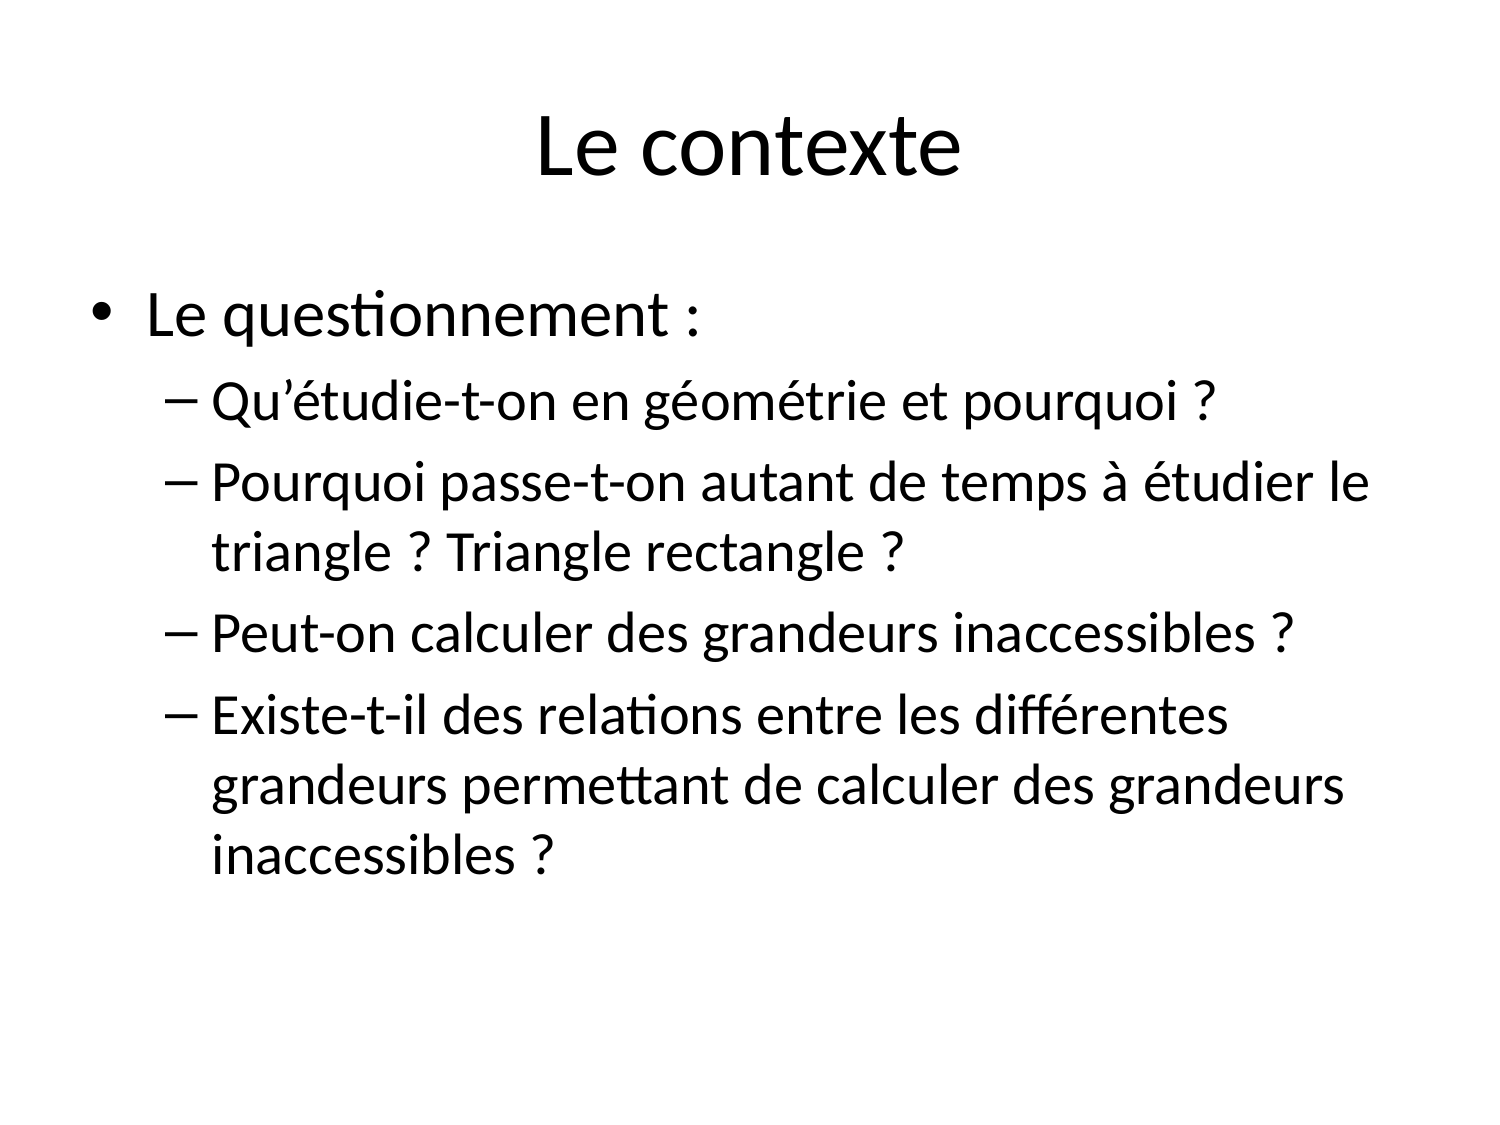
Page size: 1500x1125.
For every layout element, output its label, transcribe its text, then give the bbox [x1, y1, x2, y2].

list Le questionnement : Qu’étudie-t-on en géométrie et pourquoi ? Pourquoi passe-t-on autant de temps à étudier le triangle ? Triangle rectangle ? Peut-on calculer des grandeurs inaccessibles ? Existe-t-il des relations entre les différentes grandeurs permettant de calculer des grandeurs inaccessibles ? [75, 262, 1425, 1035]
title Le contexte [75, 45, 1425, 233]
